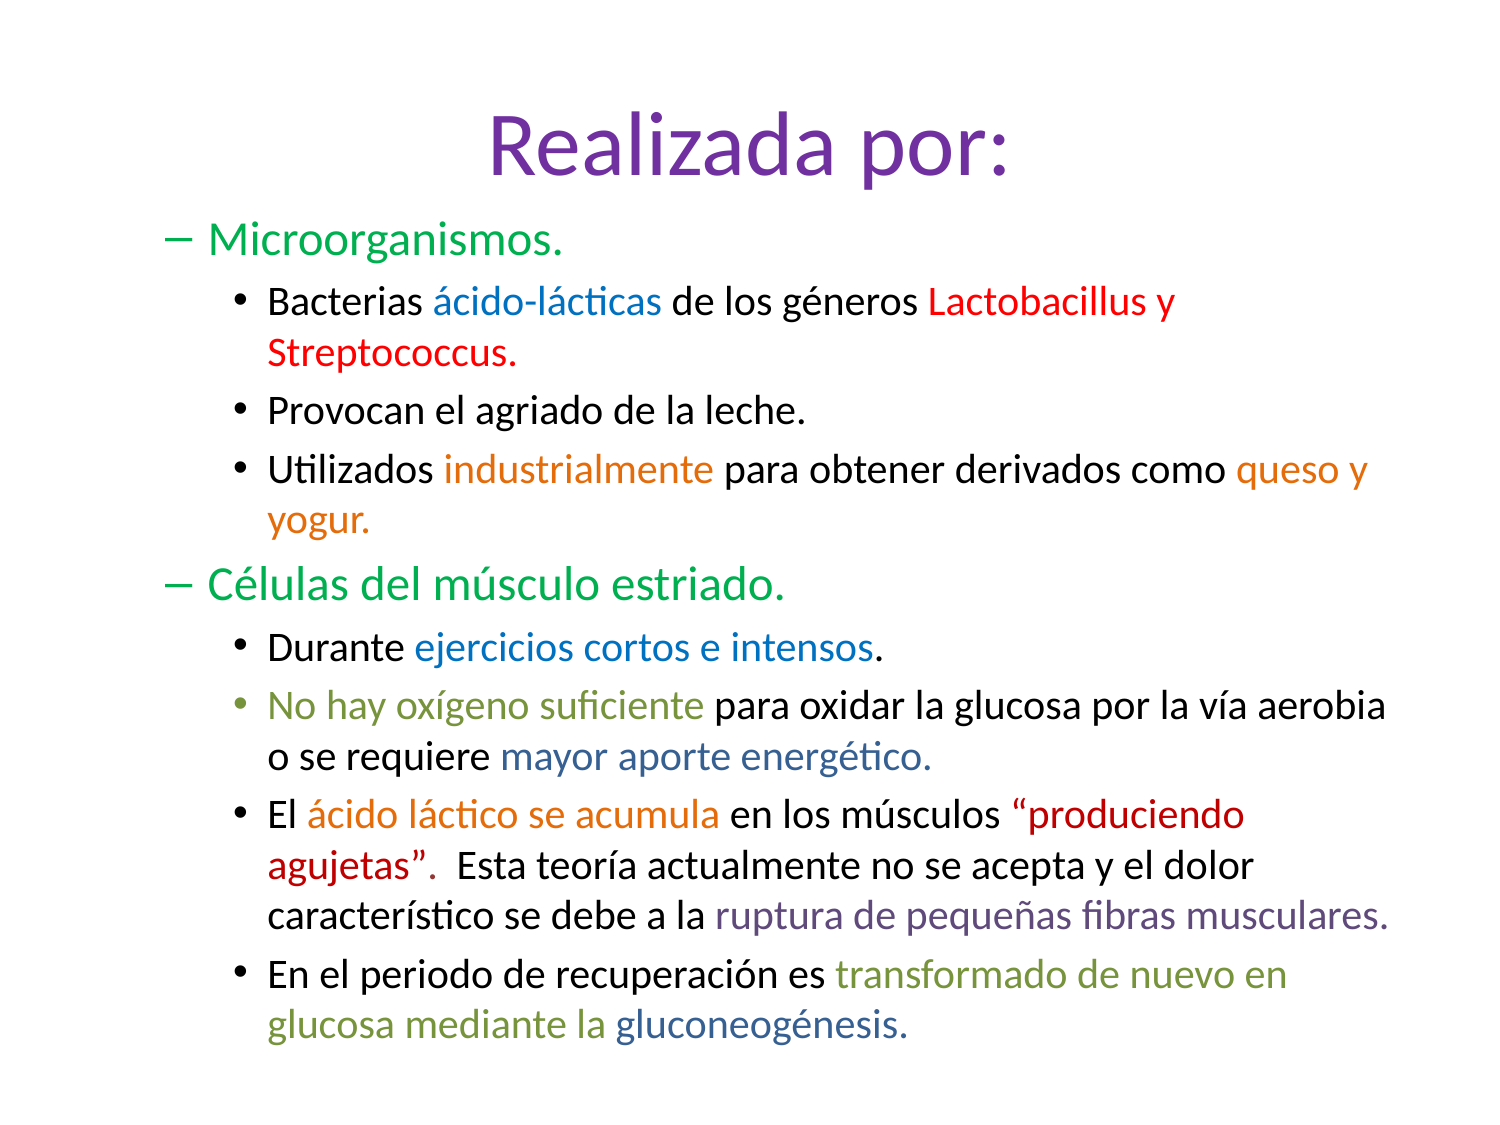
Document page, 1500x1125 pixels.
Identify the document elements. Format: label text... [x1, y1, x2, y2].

title Realizada por: [75, 45, 1425, 233]
list Microorganismos. Bacterias ácido-lácticas de los géneros Lactobacillus y Streptococcus. Provocan el agriado de la leche. Utilizados industrialmente para obtener derivados como queso y yogur. Células del músculo estriado. Durante ejercicios cortos e intensos. No hay oxígeno suficiente para oxidar la glucosa por la vía aerobia o se requiere mayor aporte energético. El ácido láctico se acumula en los músculos “produciendo agujetas”. Esta teoría actualmente no se acepta y el dolor característico se debe a la ruptura de pequeñas fibras musculares. En el periodo de recuperación es transformado de nuevo en glucosa mediante la gluconeogénesis. [82, 199, 1425, 1067]
